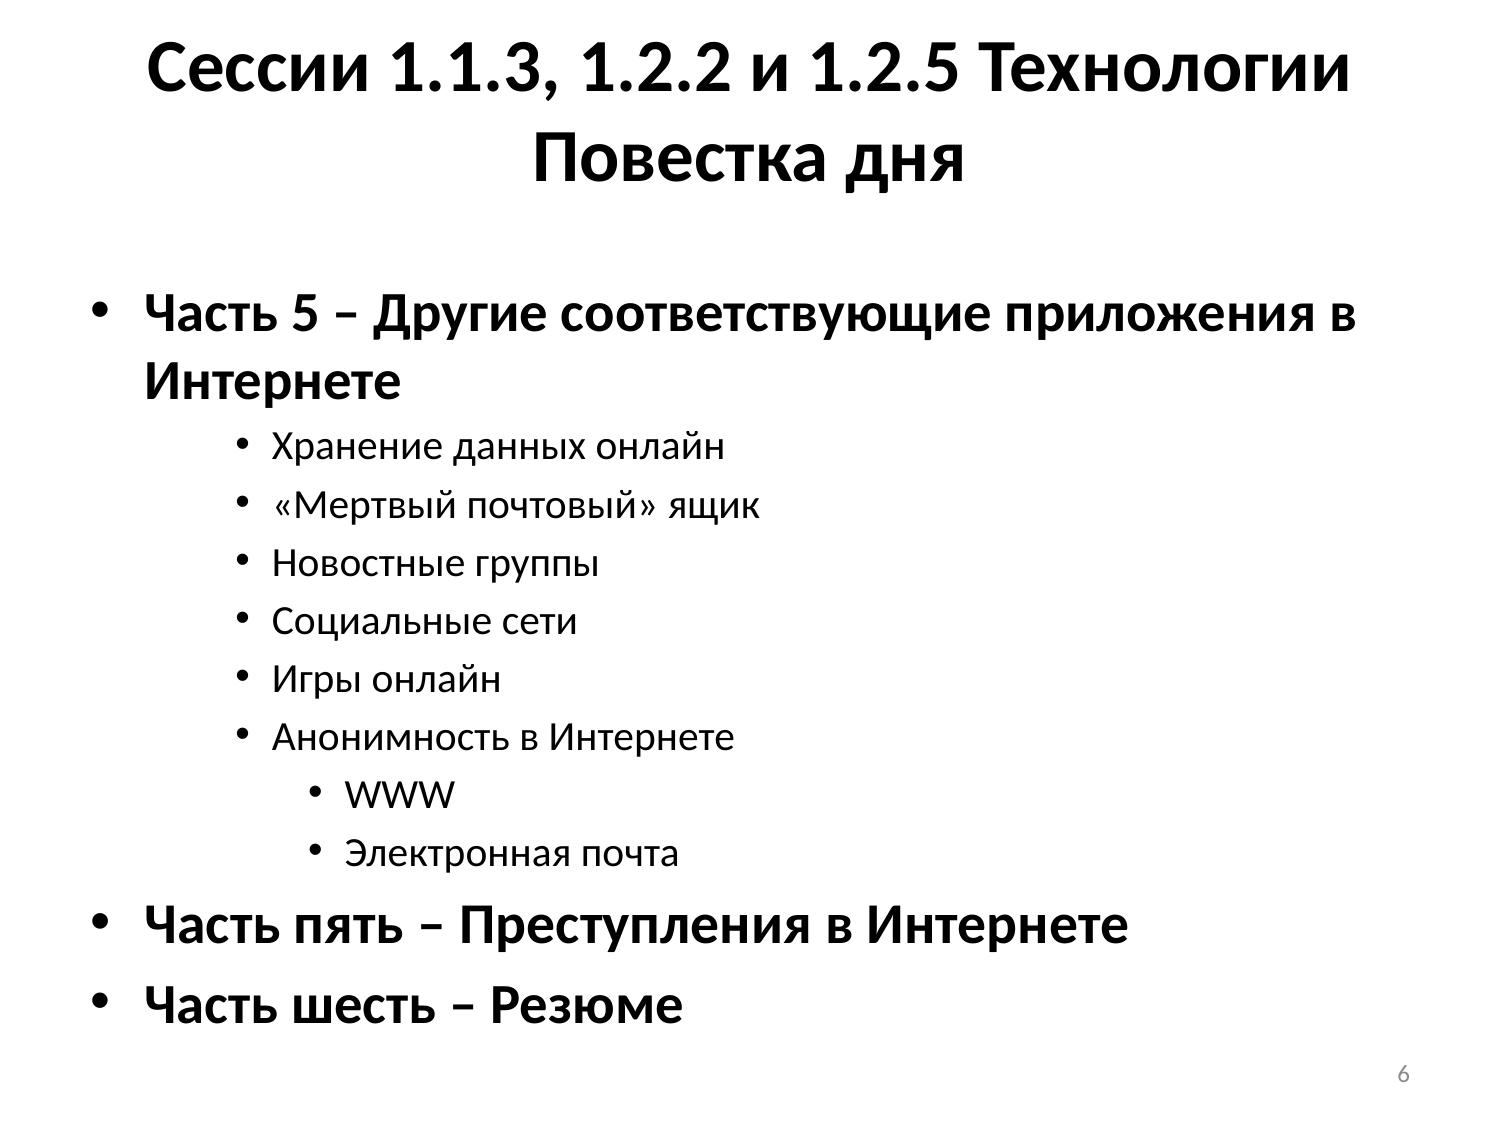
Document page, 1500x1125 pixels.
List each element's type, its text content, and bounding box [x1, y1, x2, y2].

slide_number 6 [1074, 1042, 1425, 1103]
title Сессии 1.1.3, 1.2.2 и 1.2.5 Технологии Повестка дня [75, 45, 1425, 169]
list Часть 5 – Другие соответствующие приложения в Интернете Хранение данных онлайн «Мертвый почтовый» ящик Новостные группы Социальные сети Игры онлайн Анонимность в Интернете WWW Электронная почта Часть пять – Преступления в Интернете Часть шесть – Резюме [75, 267, 1472, 1043]
